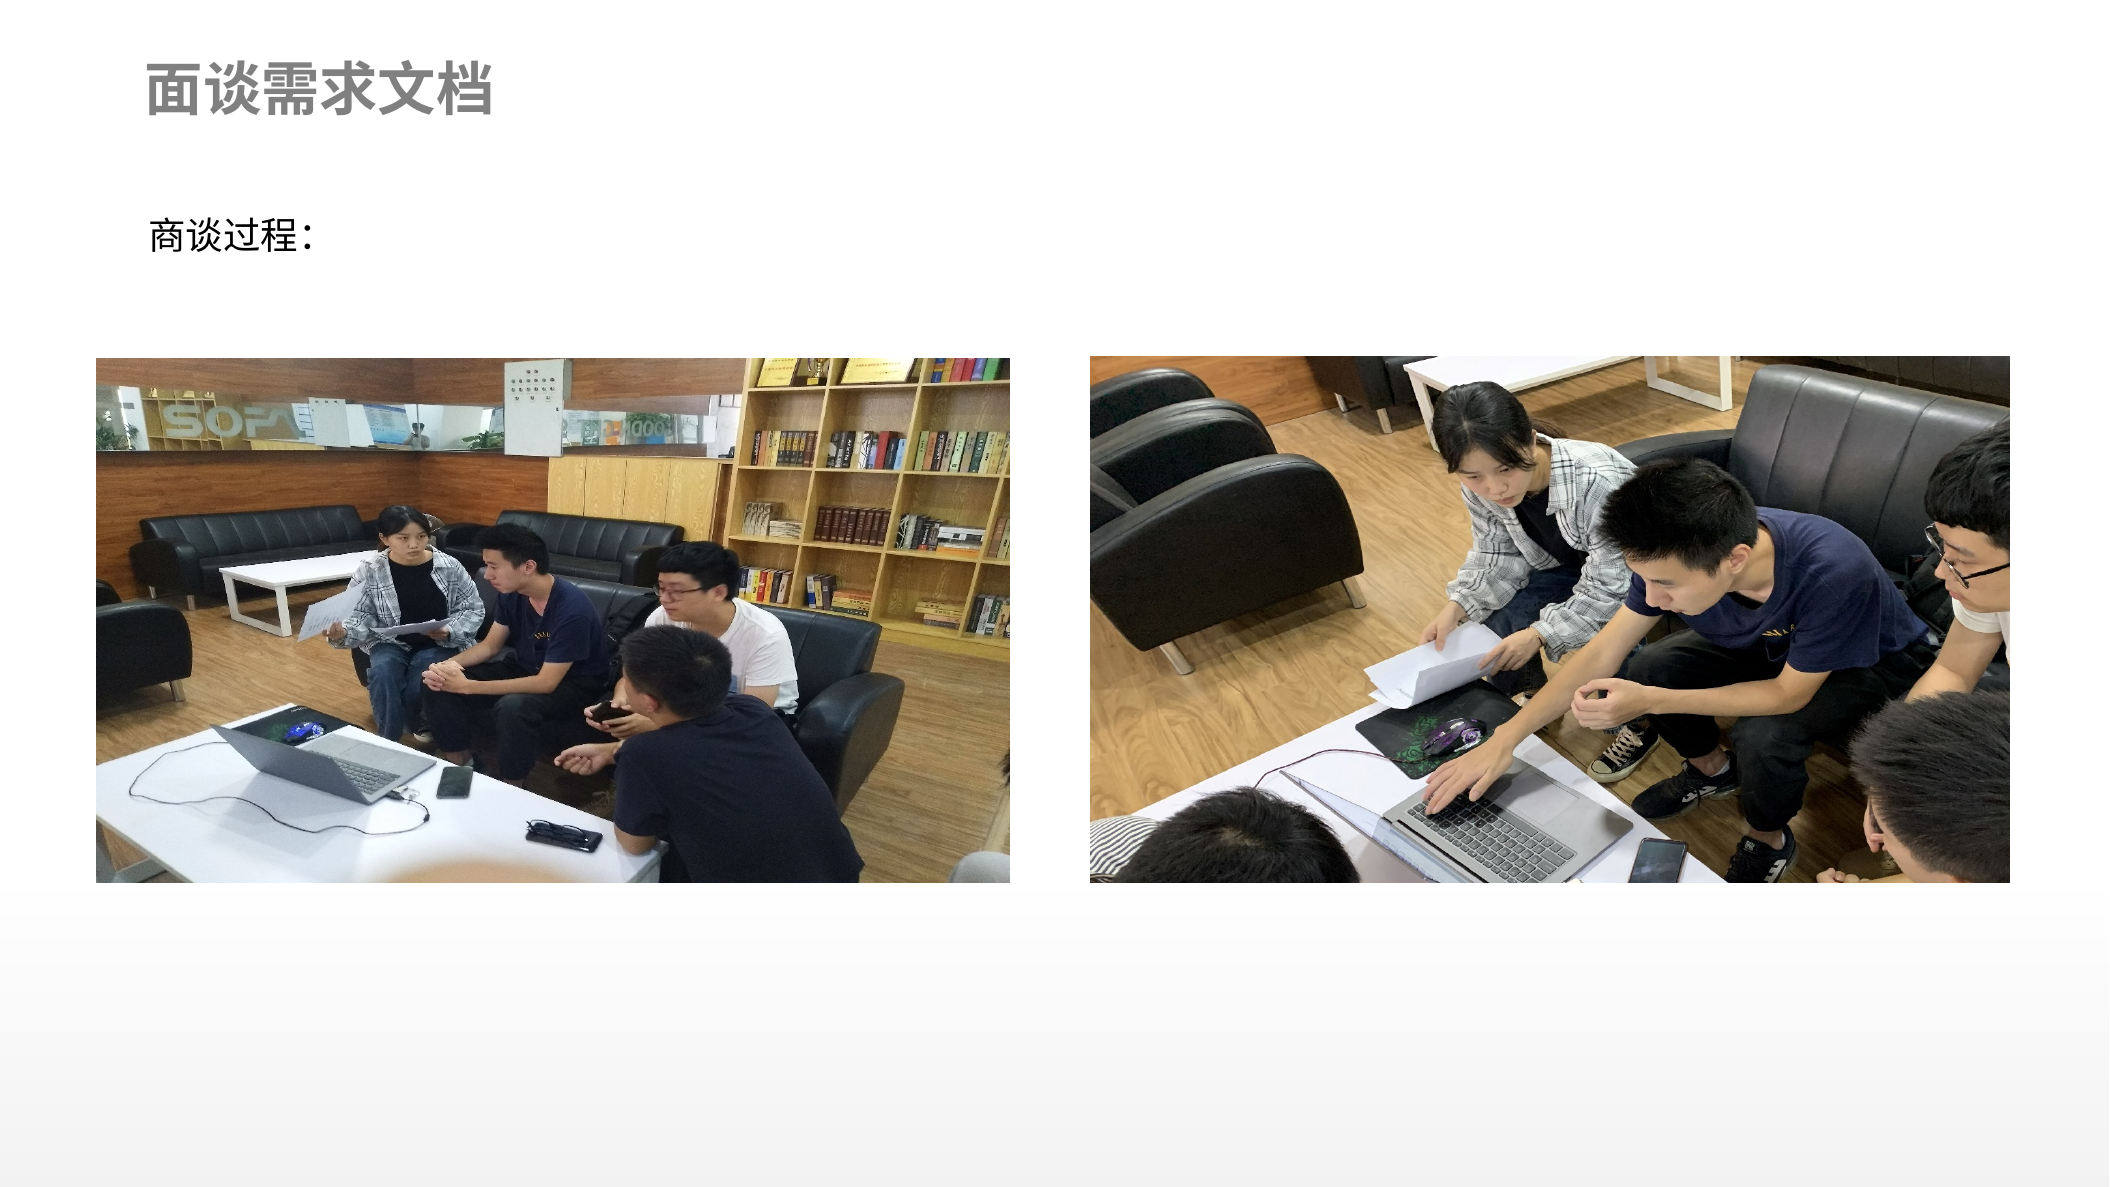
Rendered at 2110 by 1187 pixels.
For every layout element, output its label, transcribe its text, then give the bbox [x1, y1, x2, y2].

text_box 面谈需求文档 [145, 51, 525, 122]
picture [1090, 356, 2010, 884]
text_box 商谈过程： [133, 204, 736, 265]
picture [96, 358, 1010, 884]
